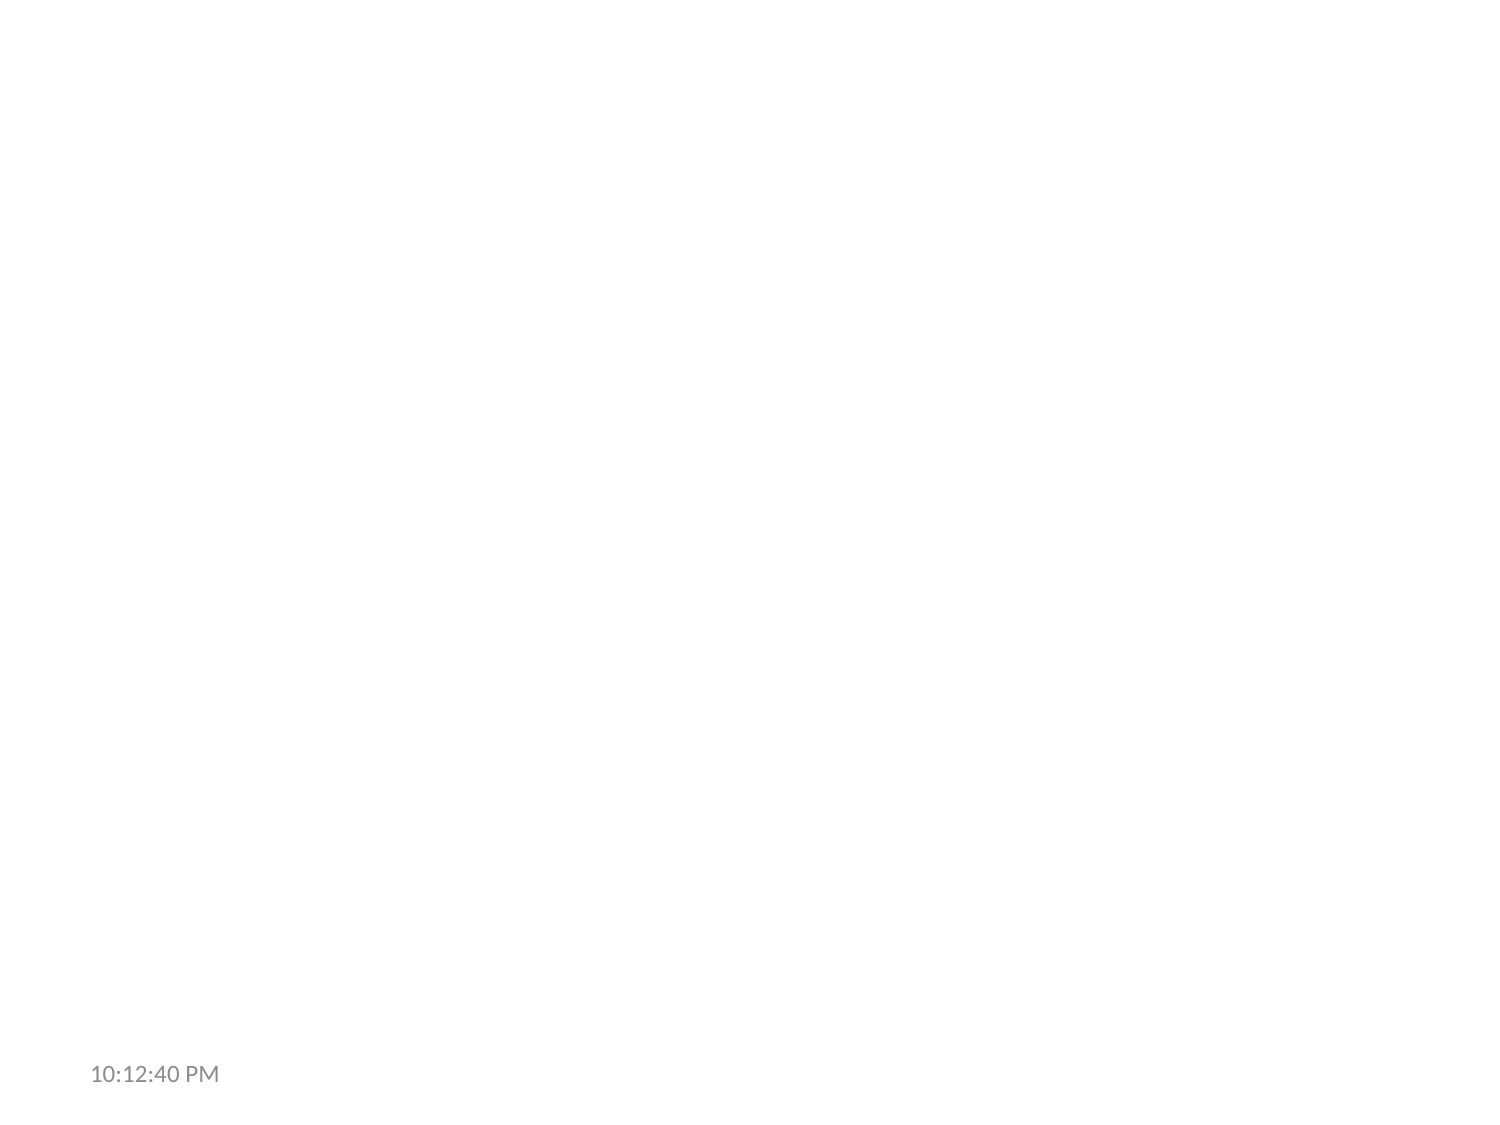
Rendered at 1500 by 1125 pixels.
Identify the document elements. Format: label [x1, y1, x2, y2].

slide_number [75, 1042, 425, 1103]
